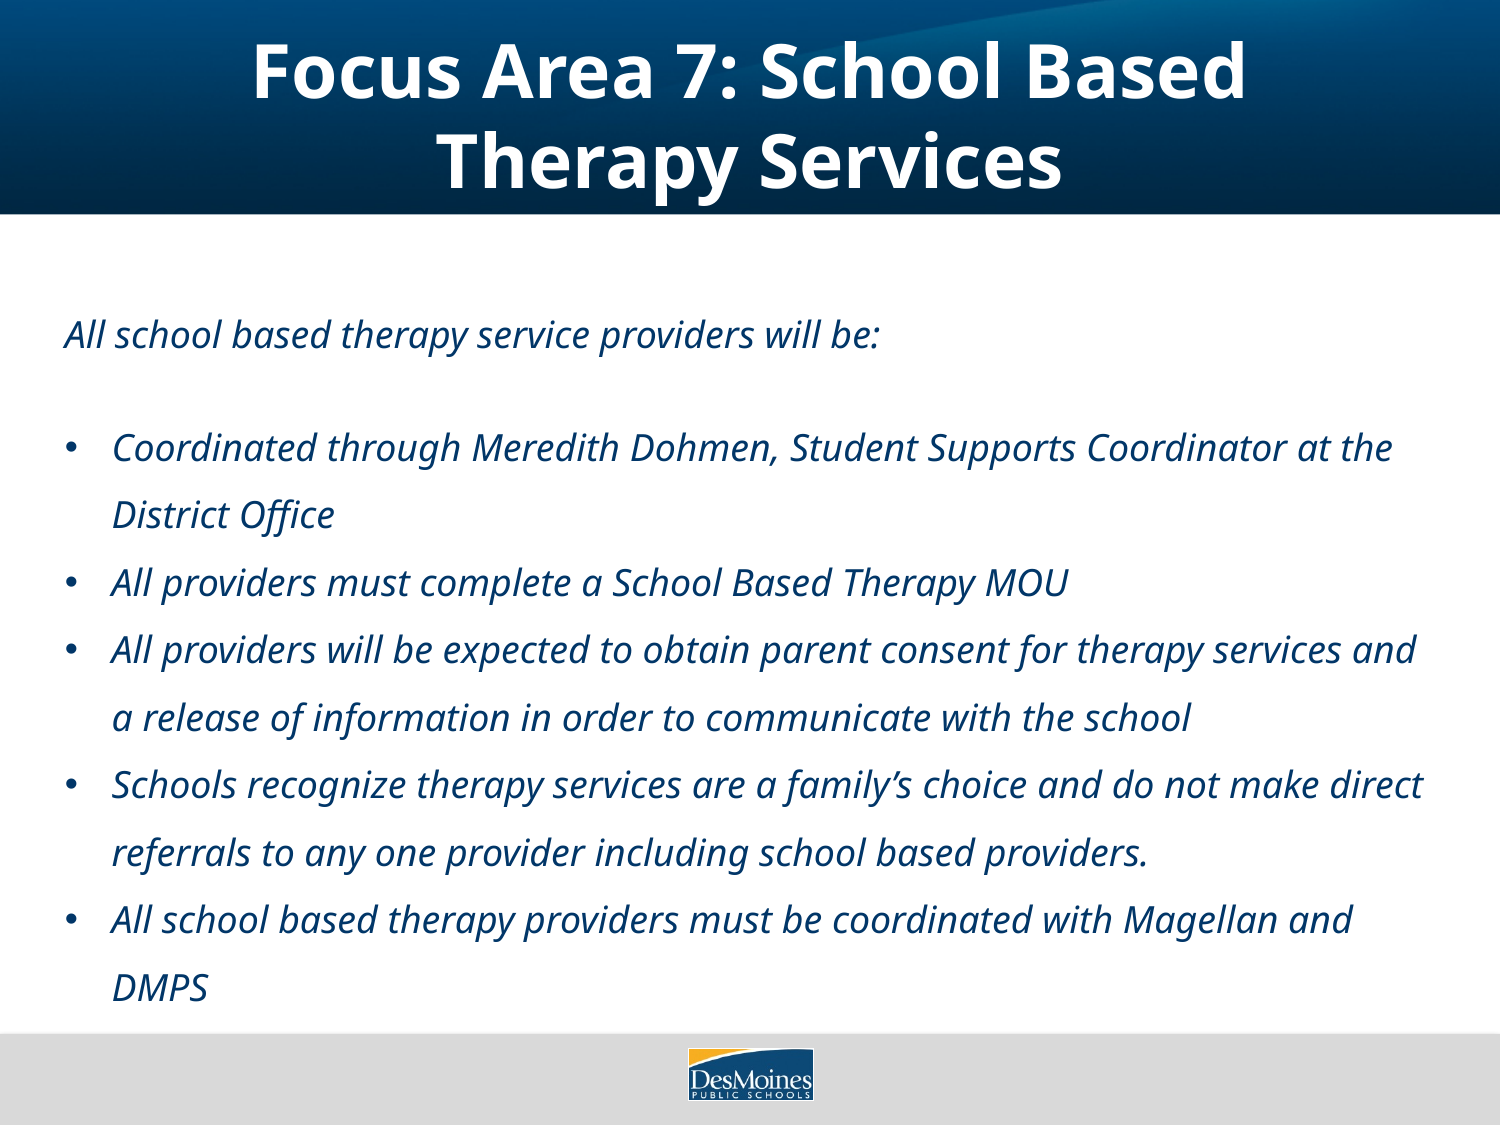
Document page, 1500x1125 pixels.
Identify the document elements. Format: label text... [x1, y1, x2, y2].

title Focus Area 7: School Based Therapy Services [75, 24, 1425, 168]
picture [0, 0, 1500, 1033]
picture [689, 1049, 813, 1100]
text_box All school based therapy service providers will be: Coordinated through Meredith Dohmen, Student Supports Coordinator at the District Office All providers must complete a School Based Therapy MOU All providers will be expected to obtain parent consent for therapy services and a release of information in order to communicate with the school Schools recognize therapy services are a family’s choice and do not make direct referrals to any one provider including school based providers. All school based therapy providers must be coordinated with Magellan and DMPS [49, 168, 1463, 1016]
